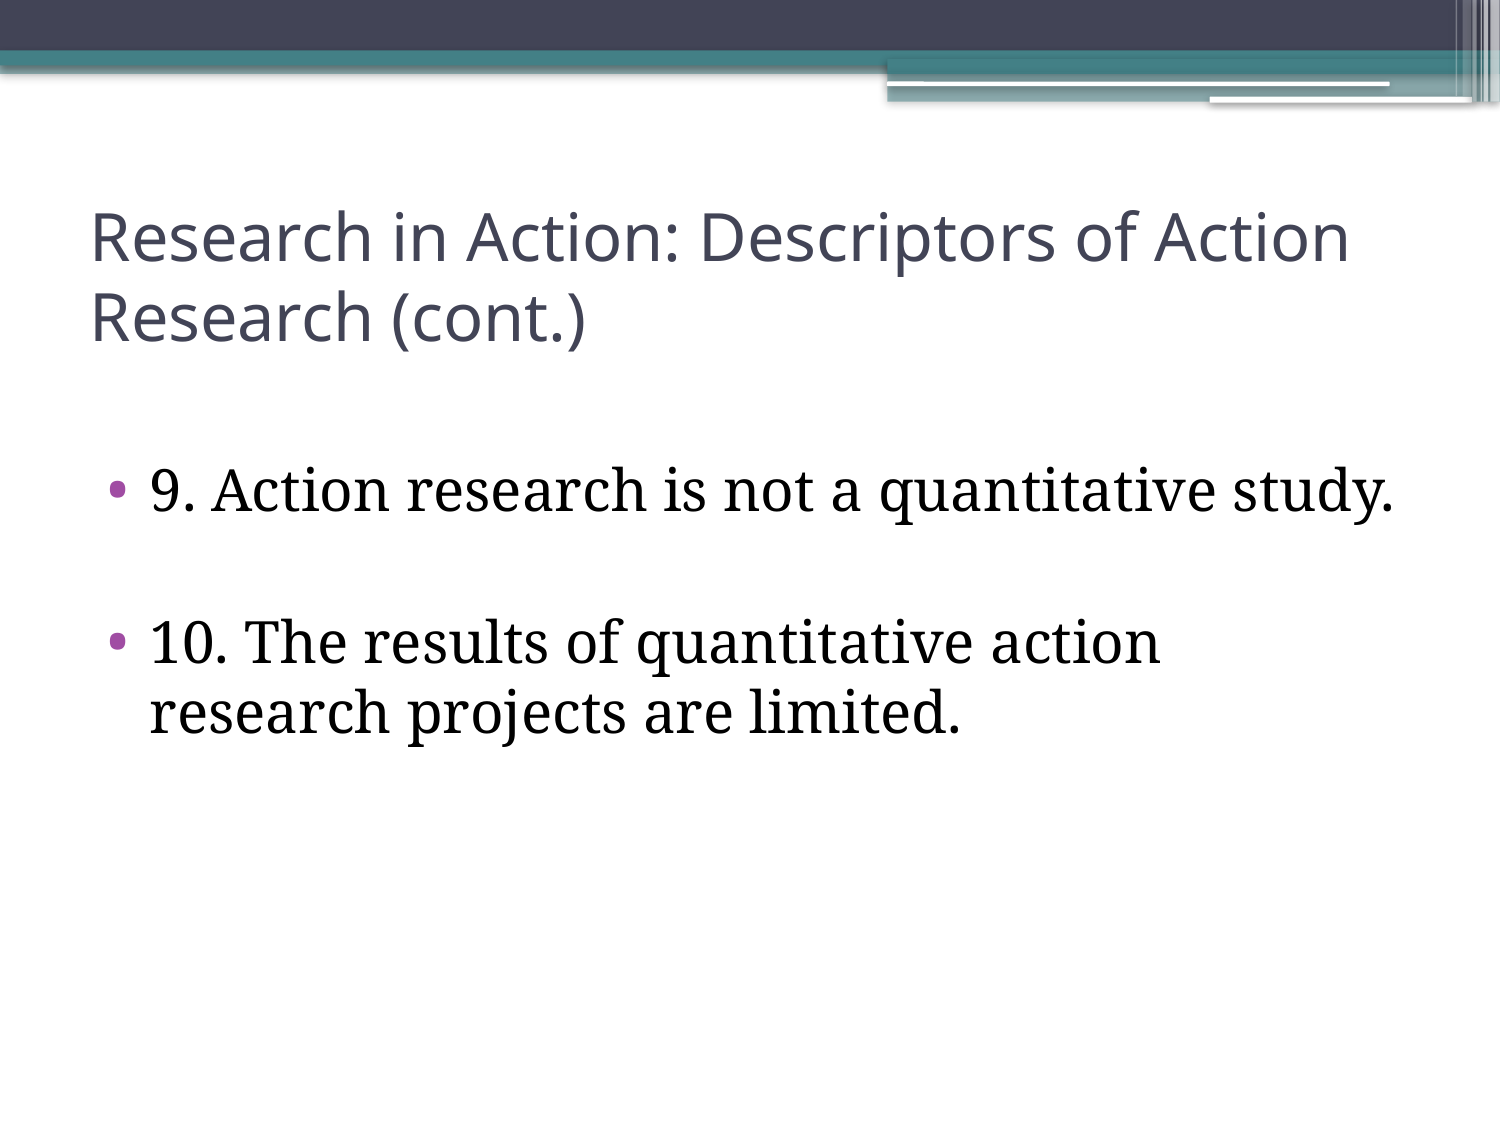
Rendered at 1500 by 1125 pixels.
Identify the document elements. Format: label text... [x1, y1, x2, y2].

title Research in Action: Descriptors of Action Research (cont.) [75, 187, 1425, 363]
list 9. Action research is not a quantitative study. 10. The results of quantitative action research projects are limited. [75, 368, 1425, 1079]
